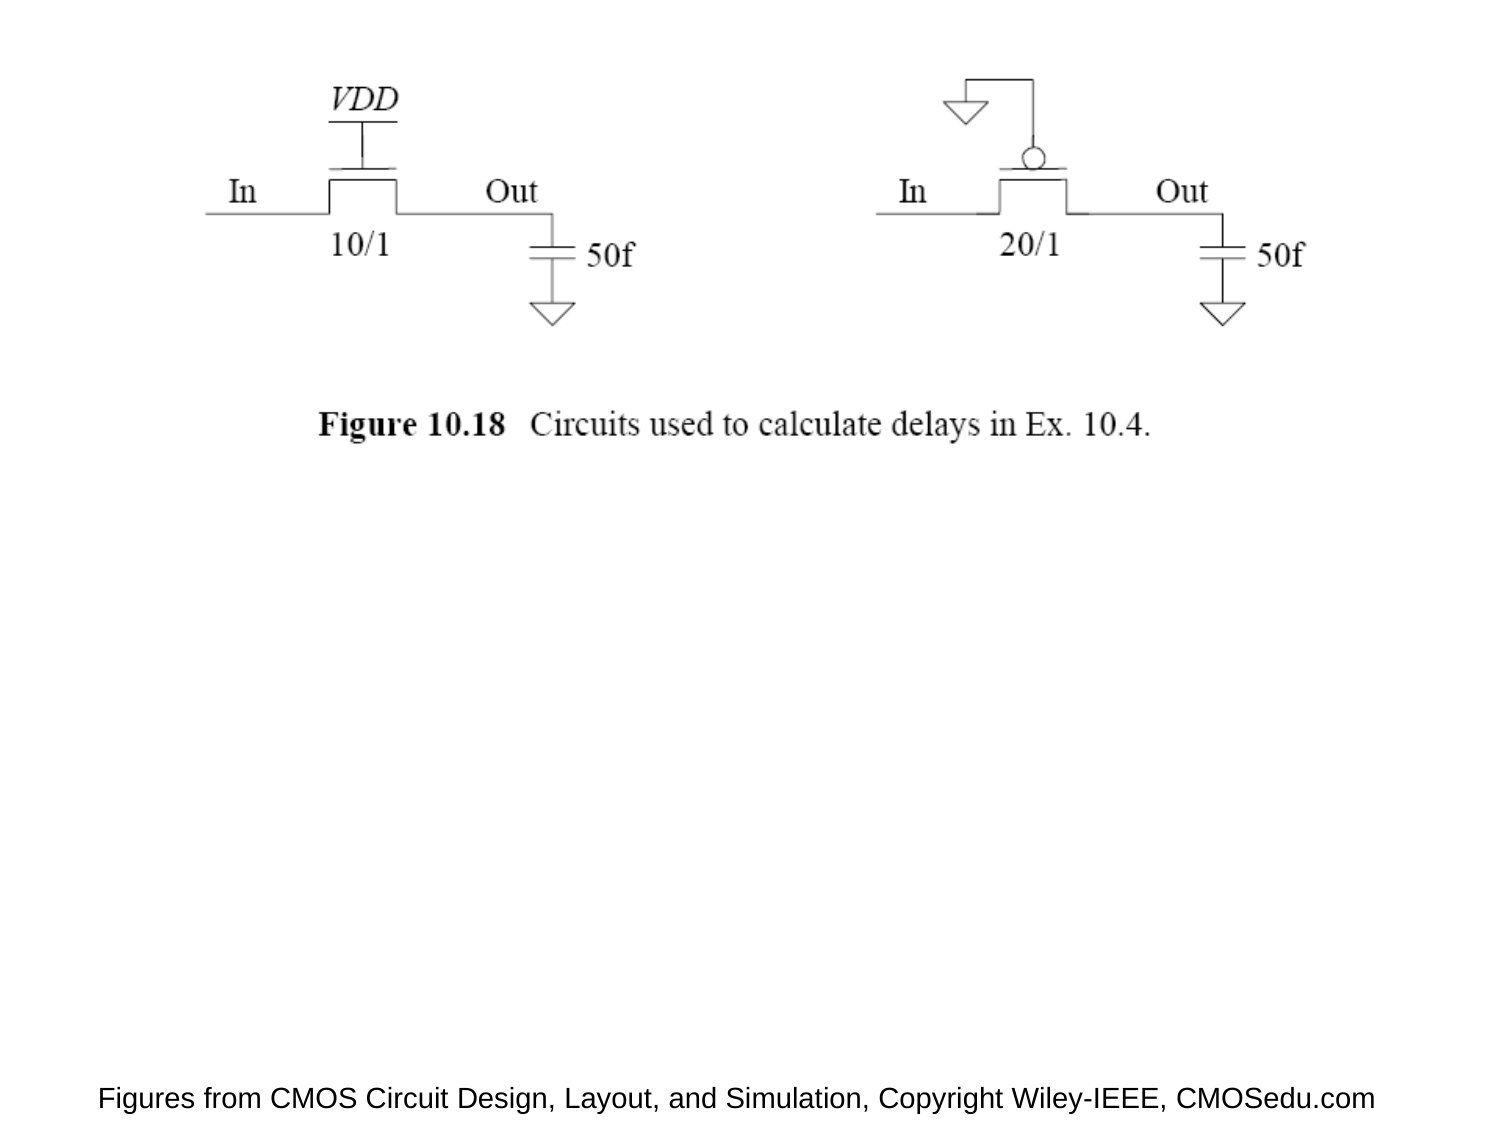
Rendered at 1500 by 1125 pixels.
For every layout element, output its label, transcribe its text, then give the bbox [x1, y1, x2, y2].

footer Figures from CMOS Circuit Design, Layout, and Simulation, Copyright Wiley-IEEE, CMOSedu.com [24, 1072, 1451, 1125]
picture [174, 37, 1327, 476]
